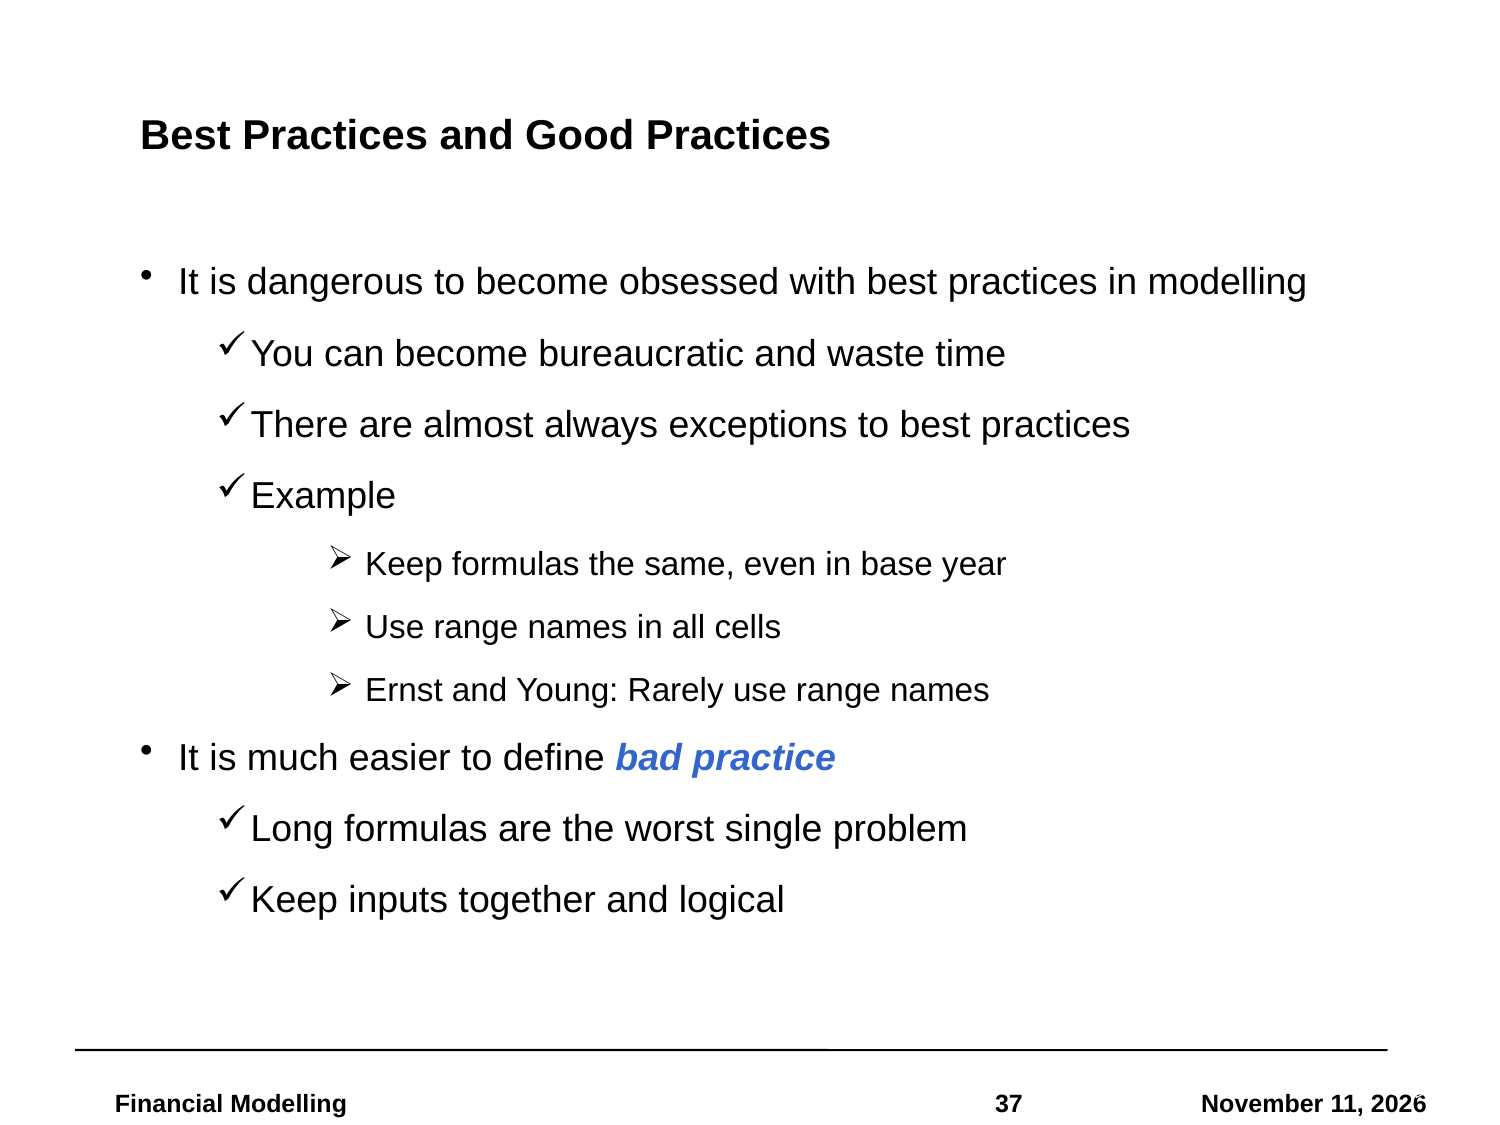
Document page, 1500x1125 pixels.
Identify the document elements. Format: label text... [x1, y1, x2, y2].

list It is dangerous to become obsessed with best practices in modelling You can become bureaucratic and waste time There are almost always exceptions to best practices Example Keep formulas the same, even in base year Use range names in all cells Ernst and Young: Rarely use range names It is much easier to define bad practice Long formulas are the worst single problem Keep inputs together and logical [124, 249, 1413, 1001]
title Best Practices and Good Practices [124, 99, 1413, 226]
